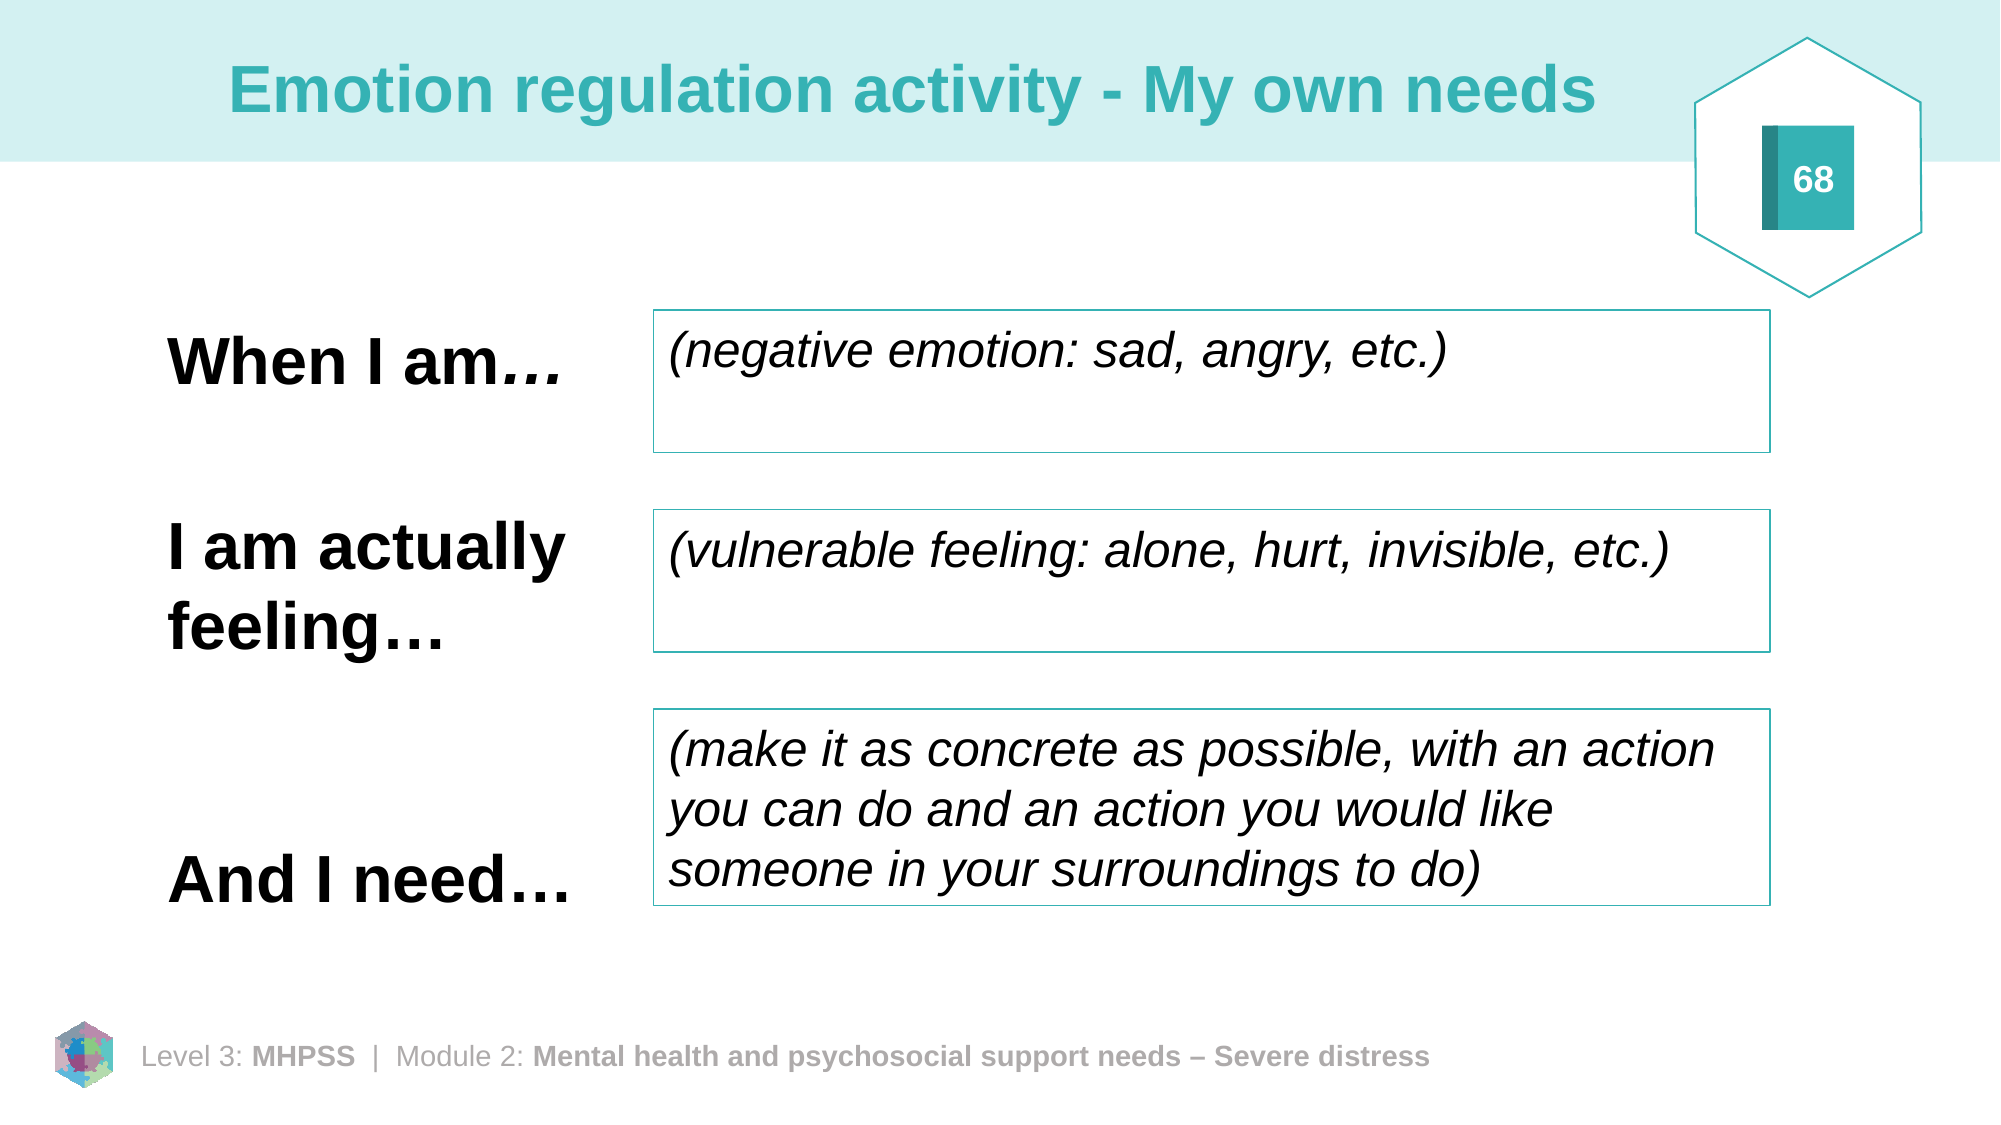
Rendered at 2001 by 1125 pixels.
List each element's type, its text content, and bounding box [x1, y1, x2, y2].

text_box And I need… [152, 828, 961, 924]
text_box [1695, 37, 1922, 298]
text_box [1761, 125, 1855, 231]
text_box (negative emotion: sad, angry, etc.) [653, 310, 1771, 453]
text_box When I am… [152, 310, 653, 406]
picture [55, 1021, 113, 1088]
text_box (make it as concrete as possible, with an action you can do and an action you would like someone in your surroundings to do) [653, 708, 1771, 906]
title Emotion regulation activity - My own needs [137, 19, 1690, 163]
text_box I am actually feeling… [152, 495, 606, 671]
text_box (vulnerable feeling: alone, hurt, invisible, etc.) [653, 509, 1771, 653]
